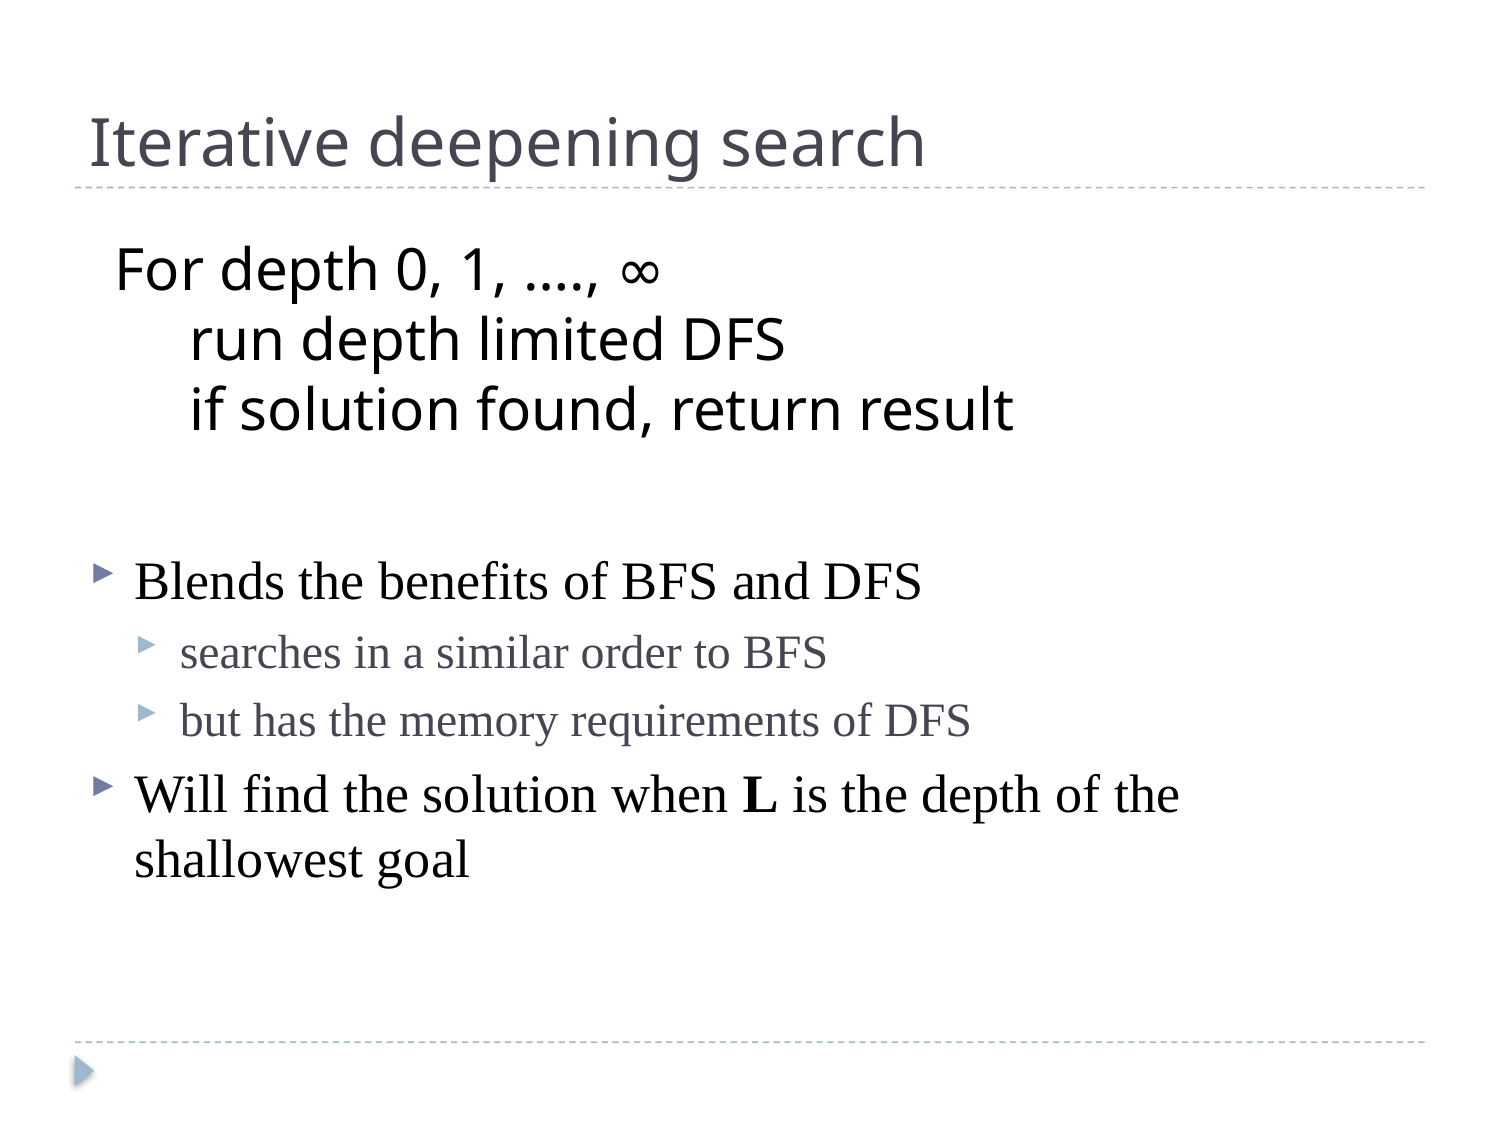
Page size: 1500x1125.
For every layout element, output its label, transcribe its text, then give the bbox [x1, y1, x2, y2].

text_box For depth 0, 1, …., ∞ run depth limited DFS if solution found, return result [99, 224, 1075, 450]
list Blends the benefits of BFS and DFS searches in a similar order to BFS but has the memory requirements of DFS Will find the solution when L is the depth of the shallowest goal [75, 537, 1425, 1010]
title Iterative deepening search [75, 24, 1425, 188]
